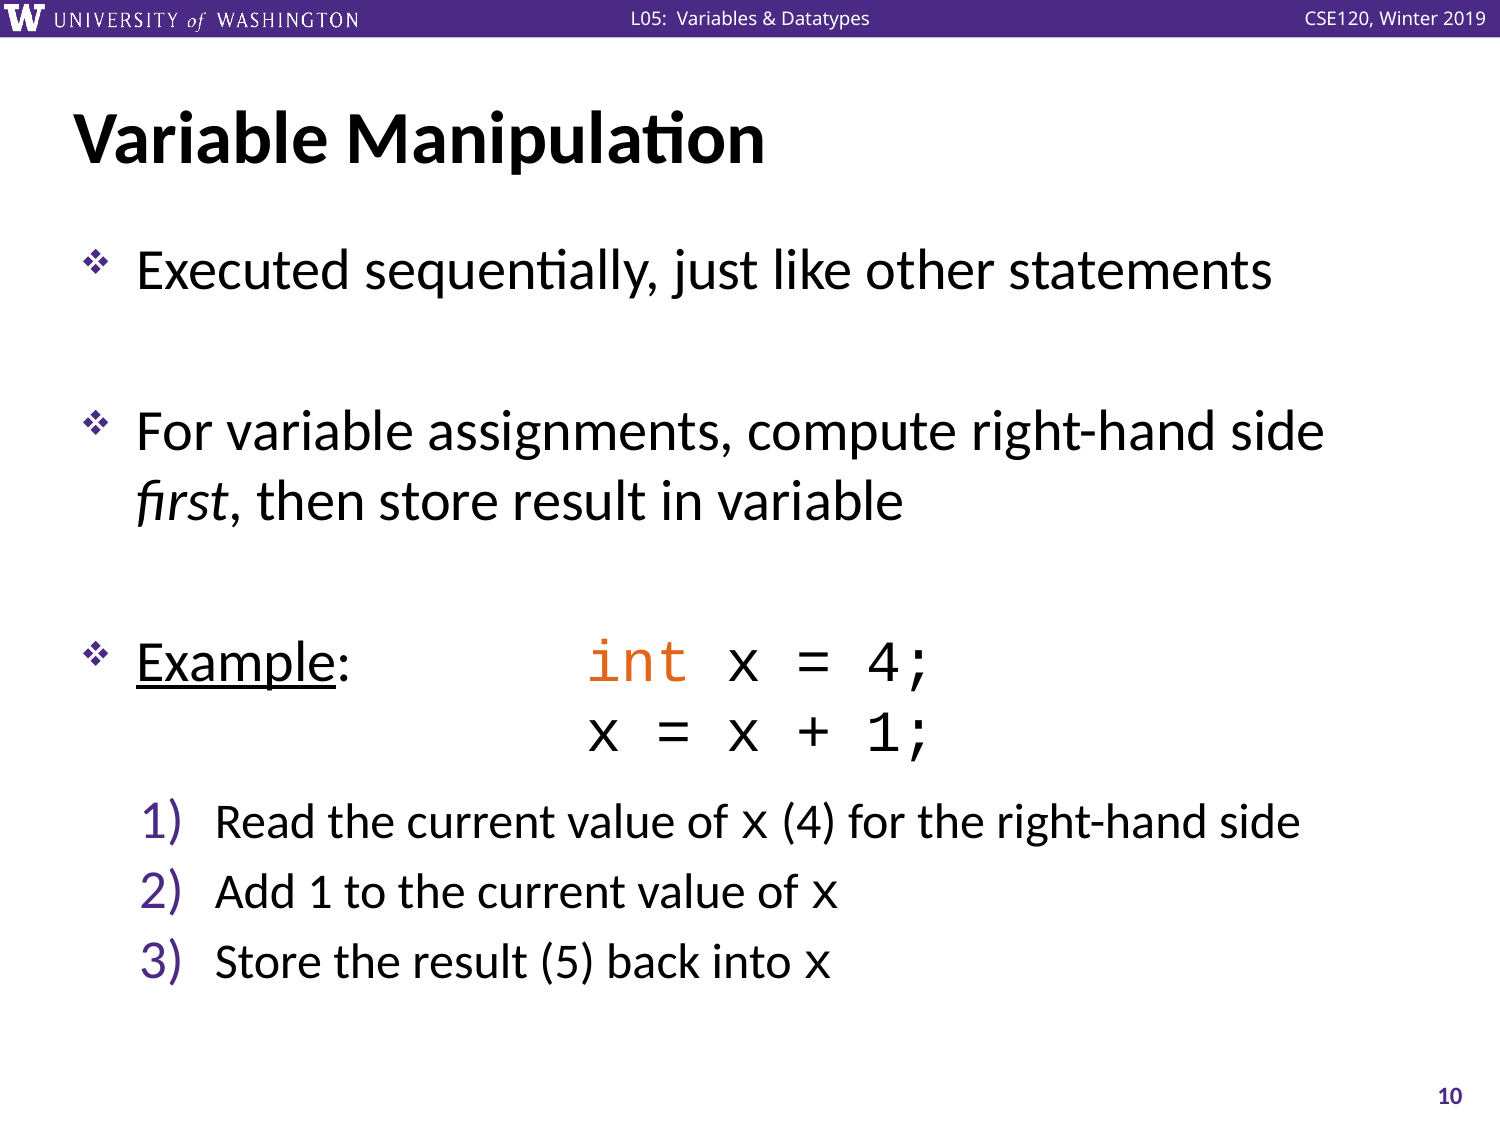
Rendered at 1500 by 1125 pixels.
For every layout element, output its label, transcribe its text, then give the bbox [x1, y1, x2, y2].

title Variable Manipulation [58, 71, 1438, 197]
list Executed sequentially, just like other statements For variable assignments, compute right-hand side first, then store result in variable Example: int x = 4; x = x + 1; Read the current value of x (4) for the right-hand side Add 1 to the current value of x Store the result (5) back into x [64, 223, 1438, 1040]
picture [4, 4, 358, 32]
slide_number 10 [1400, 1065, 1500, 1125]
